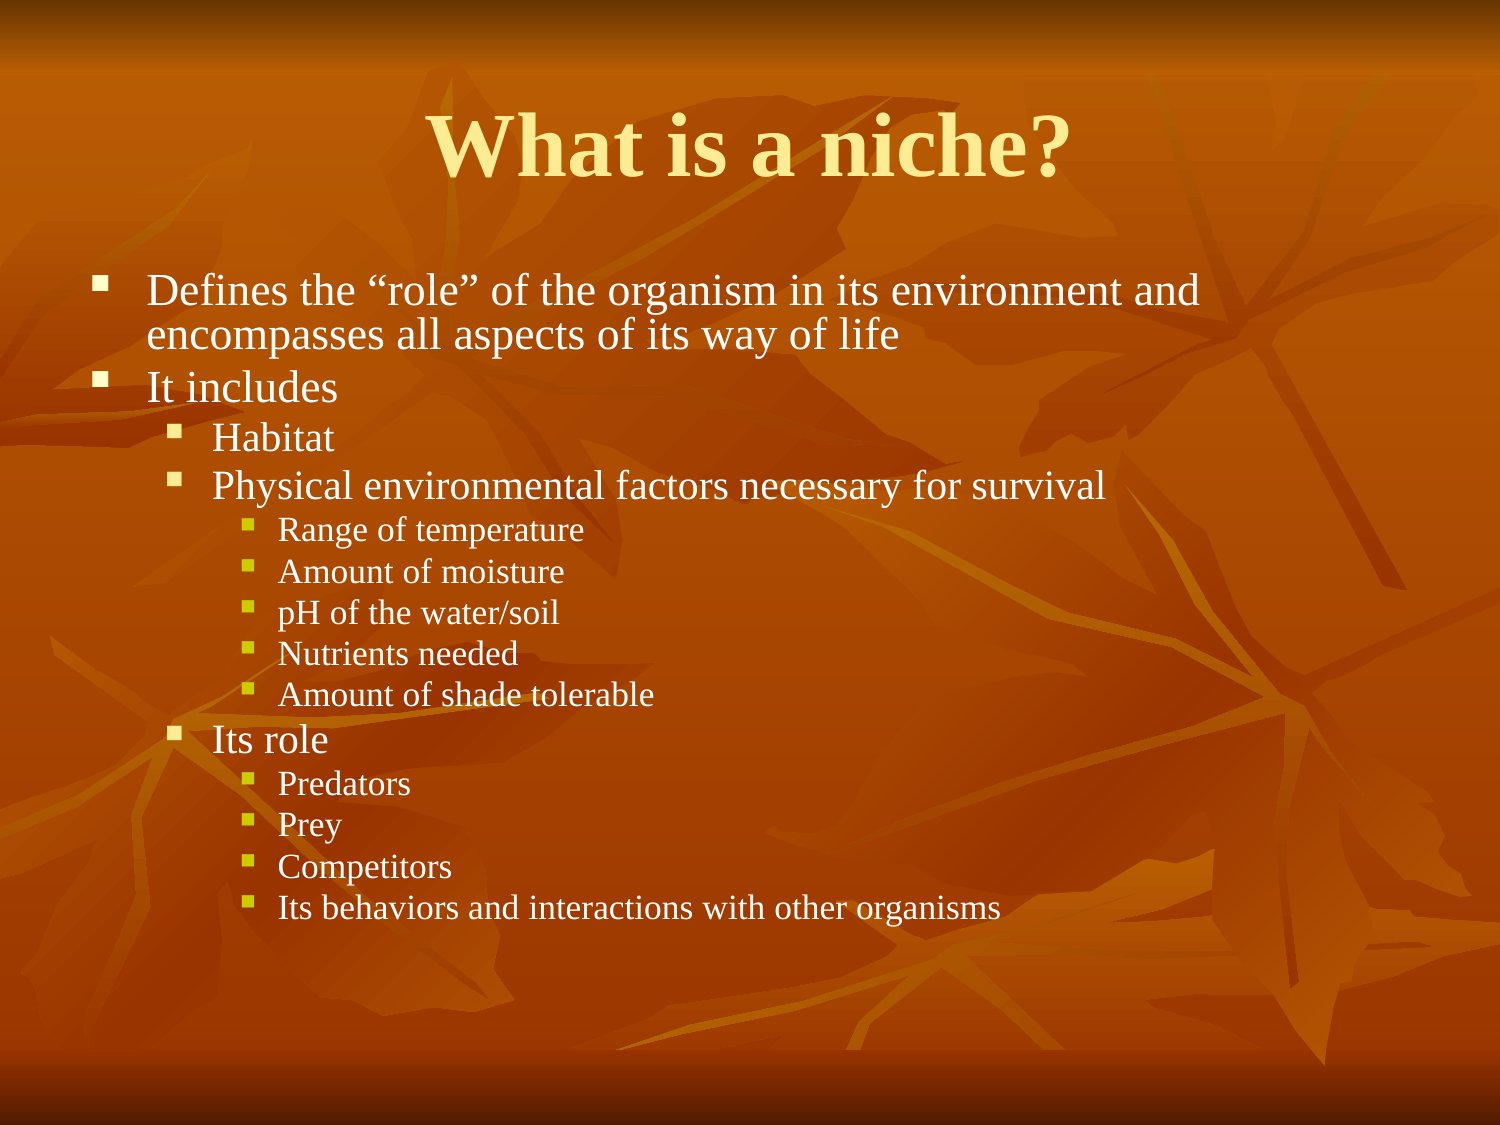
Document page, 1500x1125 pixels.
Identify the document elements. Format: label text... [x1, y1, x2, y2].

title What is a niche? [74, 45, 1426, 234]
list Defines the “role” of the organism in its environment and encompasses all aspects of its way of life It includes Habitat Physical environmental factors necessary for survival Range of temperature Amount of moisture pH of the water/soil Nutrients needed Amount of shade tolerable Its role Predators Prey Competitors Its behaviors and interactions with other organisms [74, 262, 1426, 1006]
